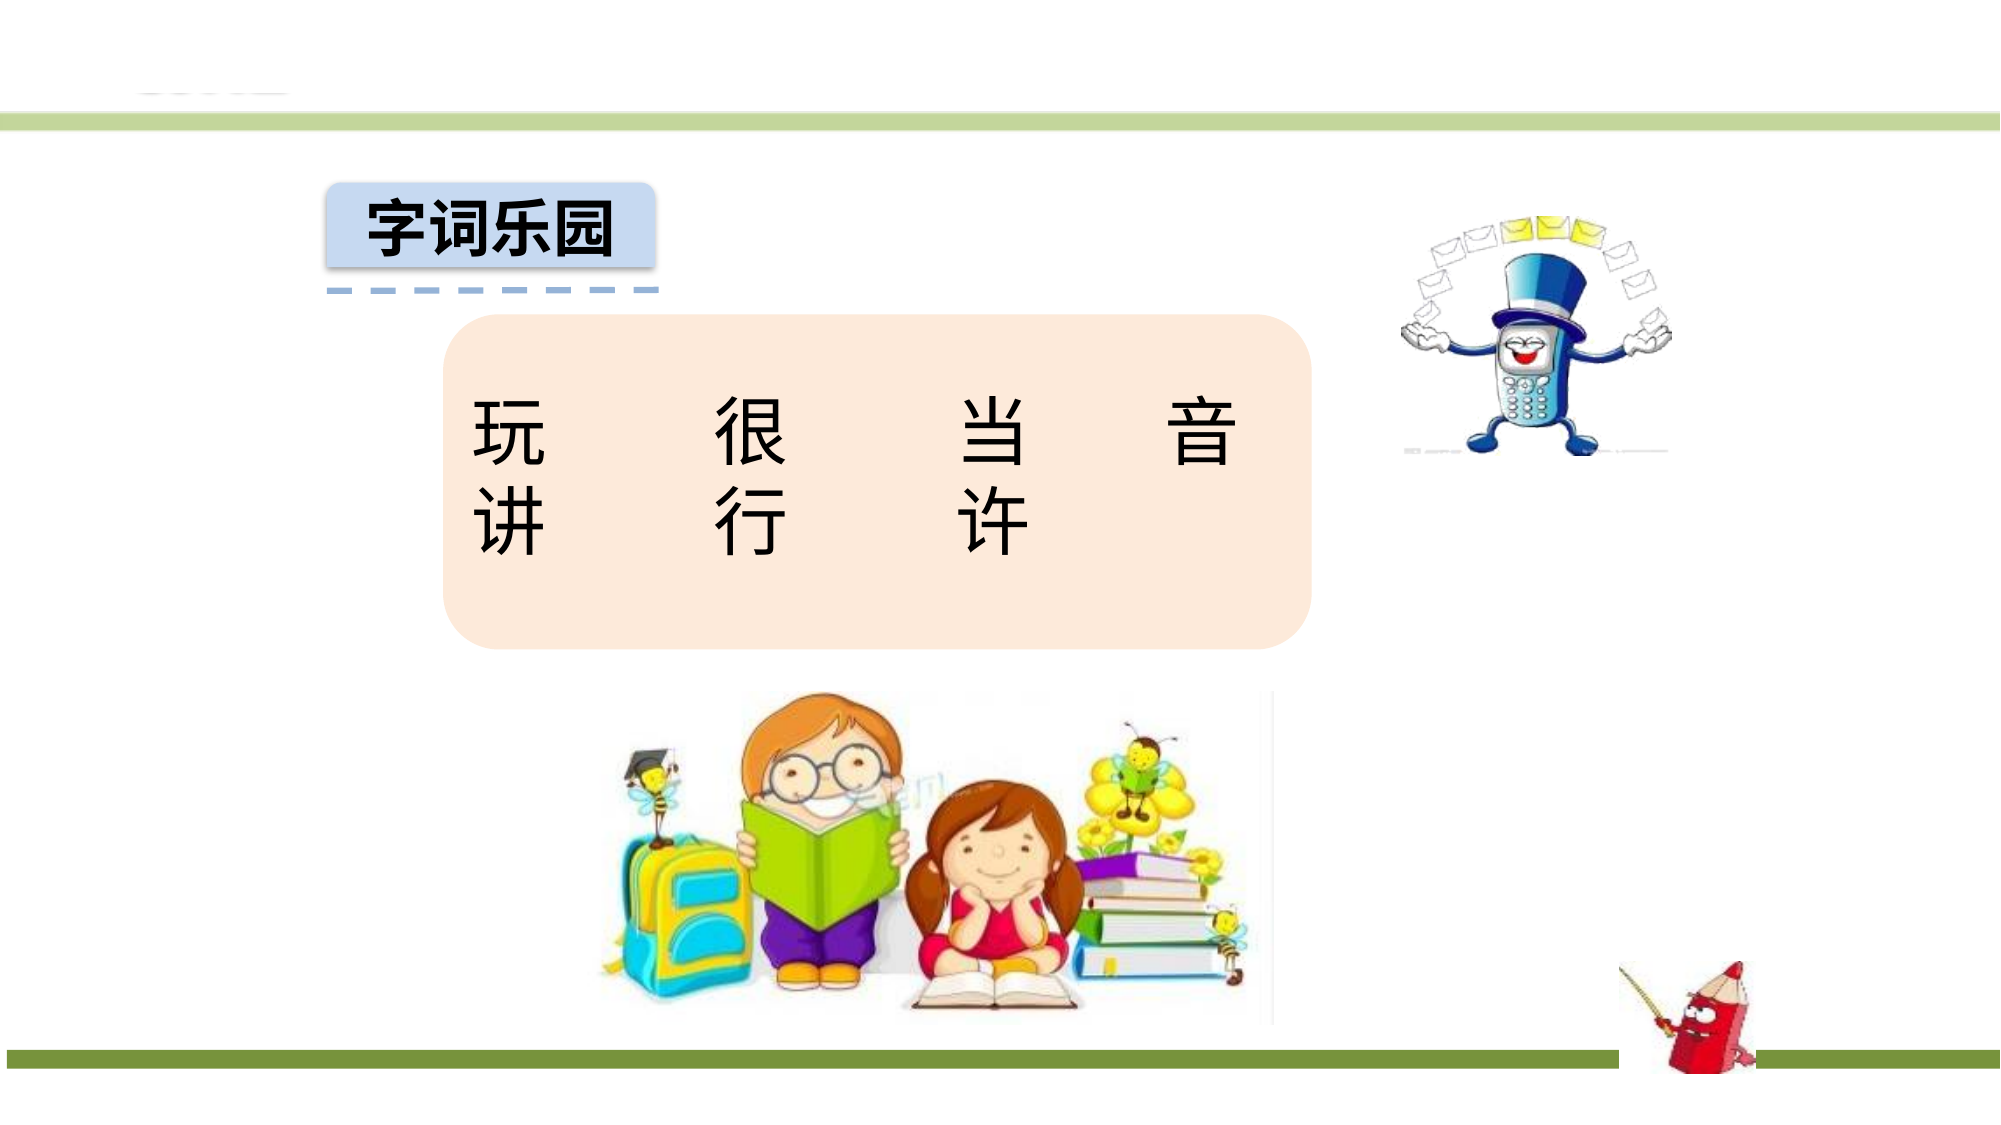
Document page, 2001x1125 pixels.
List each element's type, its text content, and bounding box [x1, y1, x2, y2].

picture [1619, 961, 1756, 1074]
picture [0, 93, 2000, 1026]
text_box 字词乐园 [325, 181, 656, 268]
text_box [440, 312, 1314, 652]
text_box 玩 很 当 音讲 行 许 [456, 377, 1274, 573]
